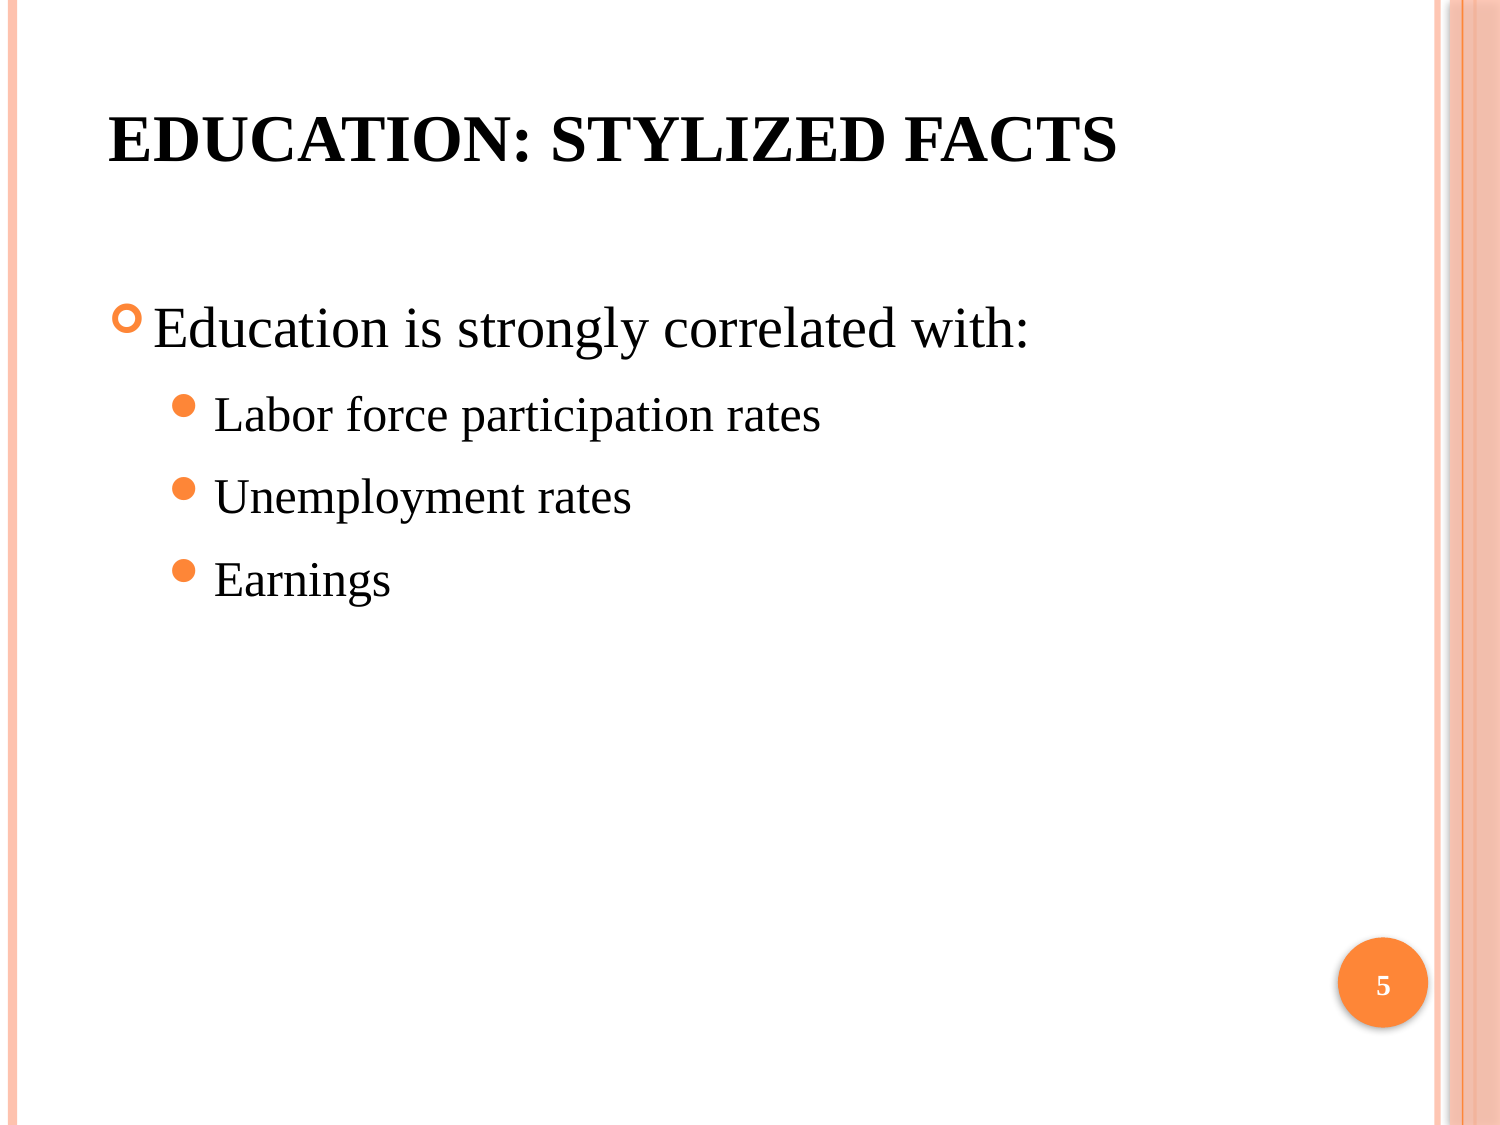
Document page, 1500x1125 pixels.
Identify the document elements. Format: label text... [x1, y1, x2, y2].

title EDUCATION: STYLIZED FACTS [93, 35, 1372, 235]
list Education is strongly correlated with: Labor force participation rates Unemployment rates Earnings [93, 281, 1245, 791]
slide_number 5 [1333, 940, 1434, 1026]
